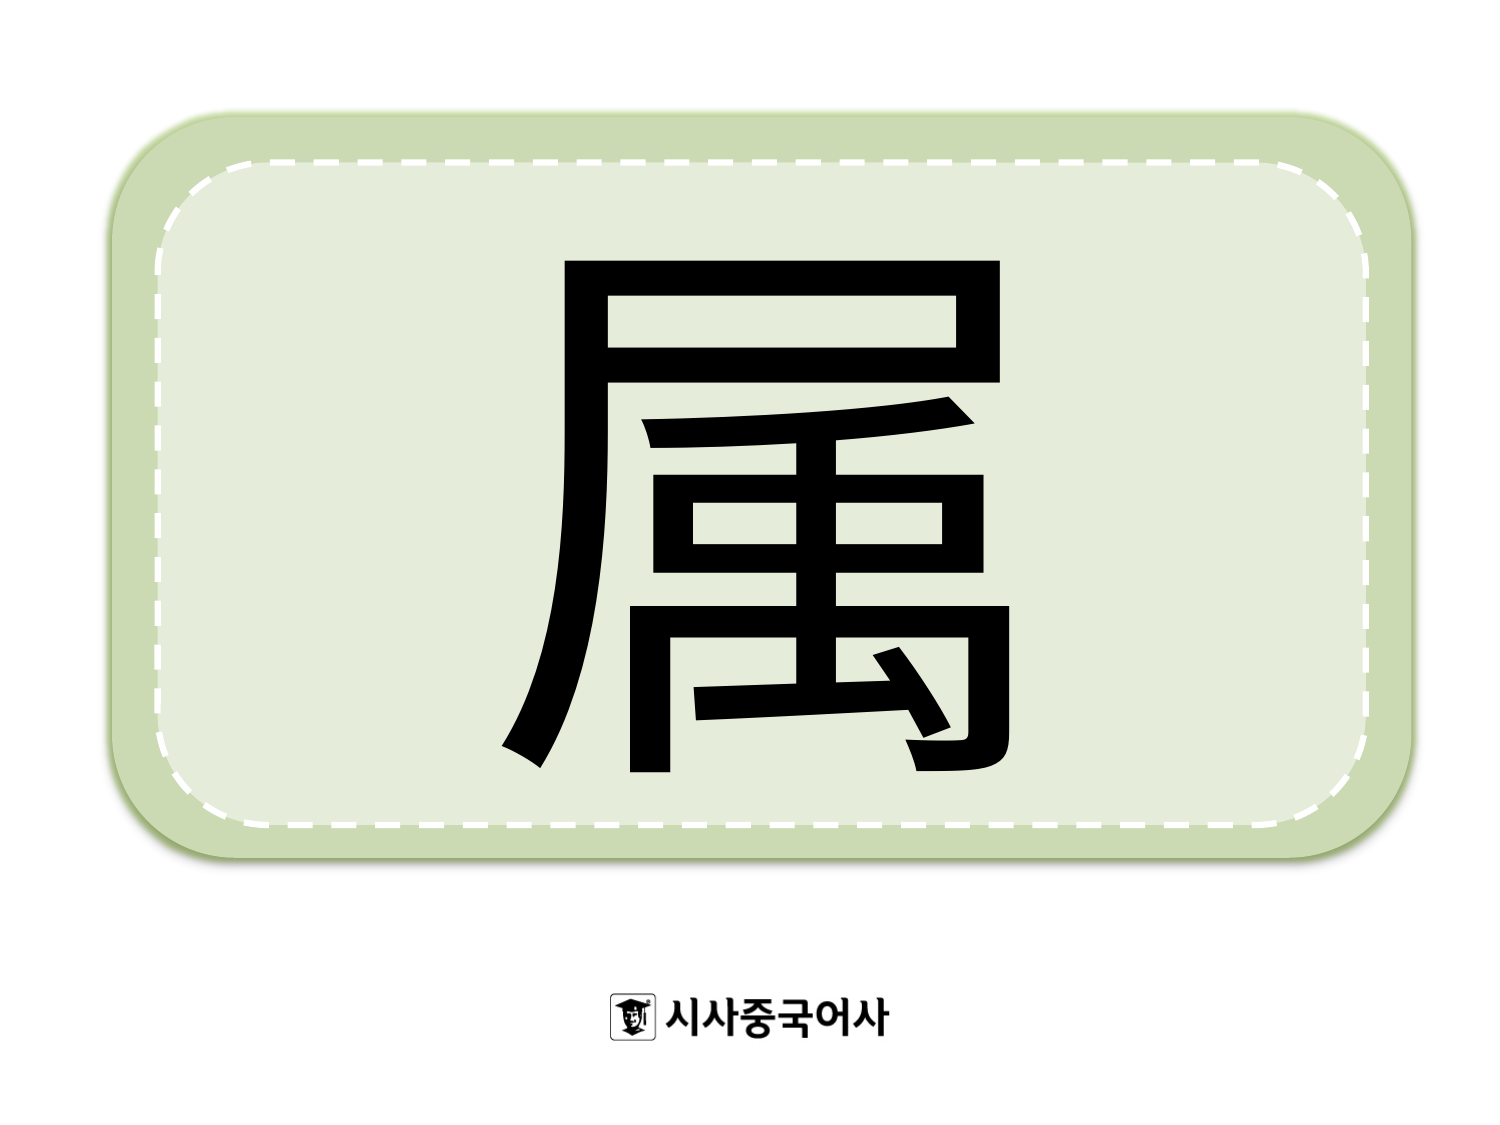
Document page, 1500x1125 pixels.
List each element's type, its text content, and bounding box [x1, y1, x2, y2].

text_box 属 [171, 160, 1380, 824]
picture [602, 987, 898, 1047]
